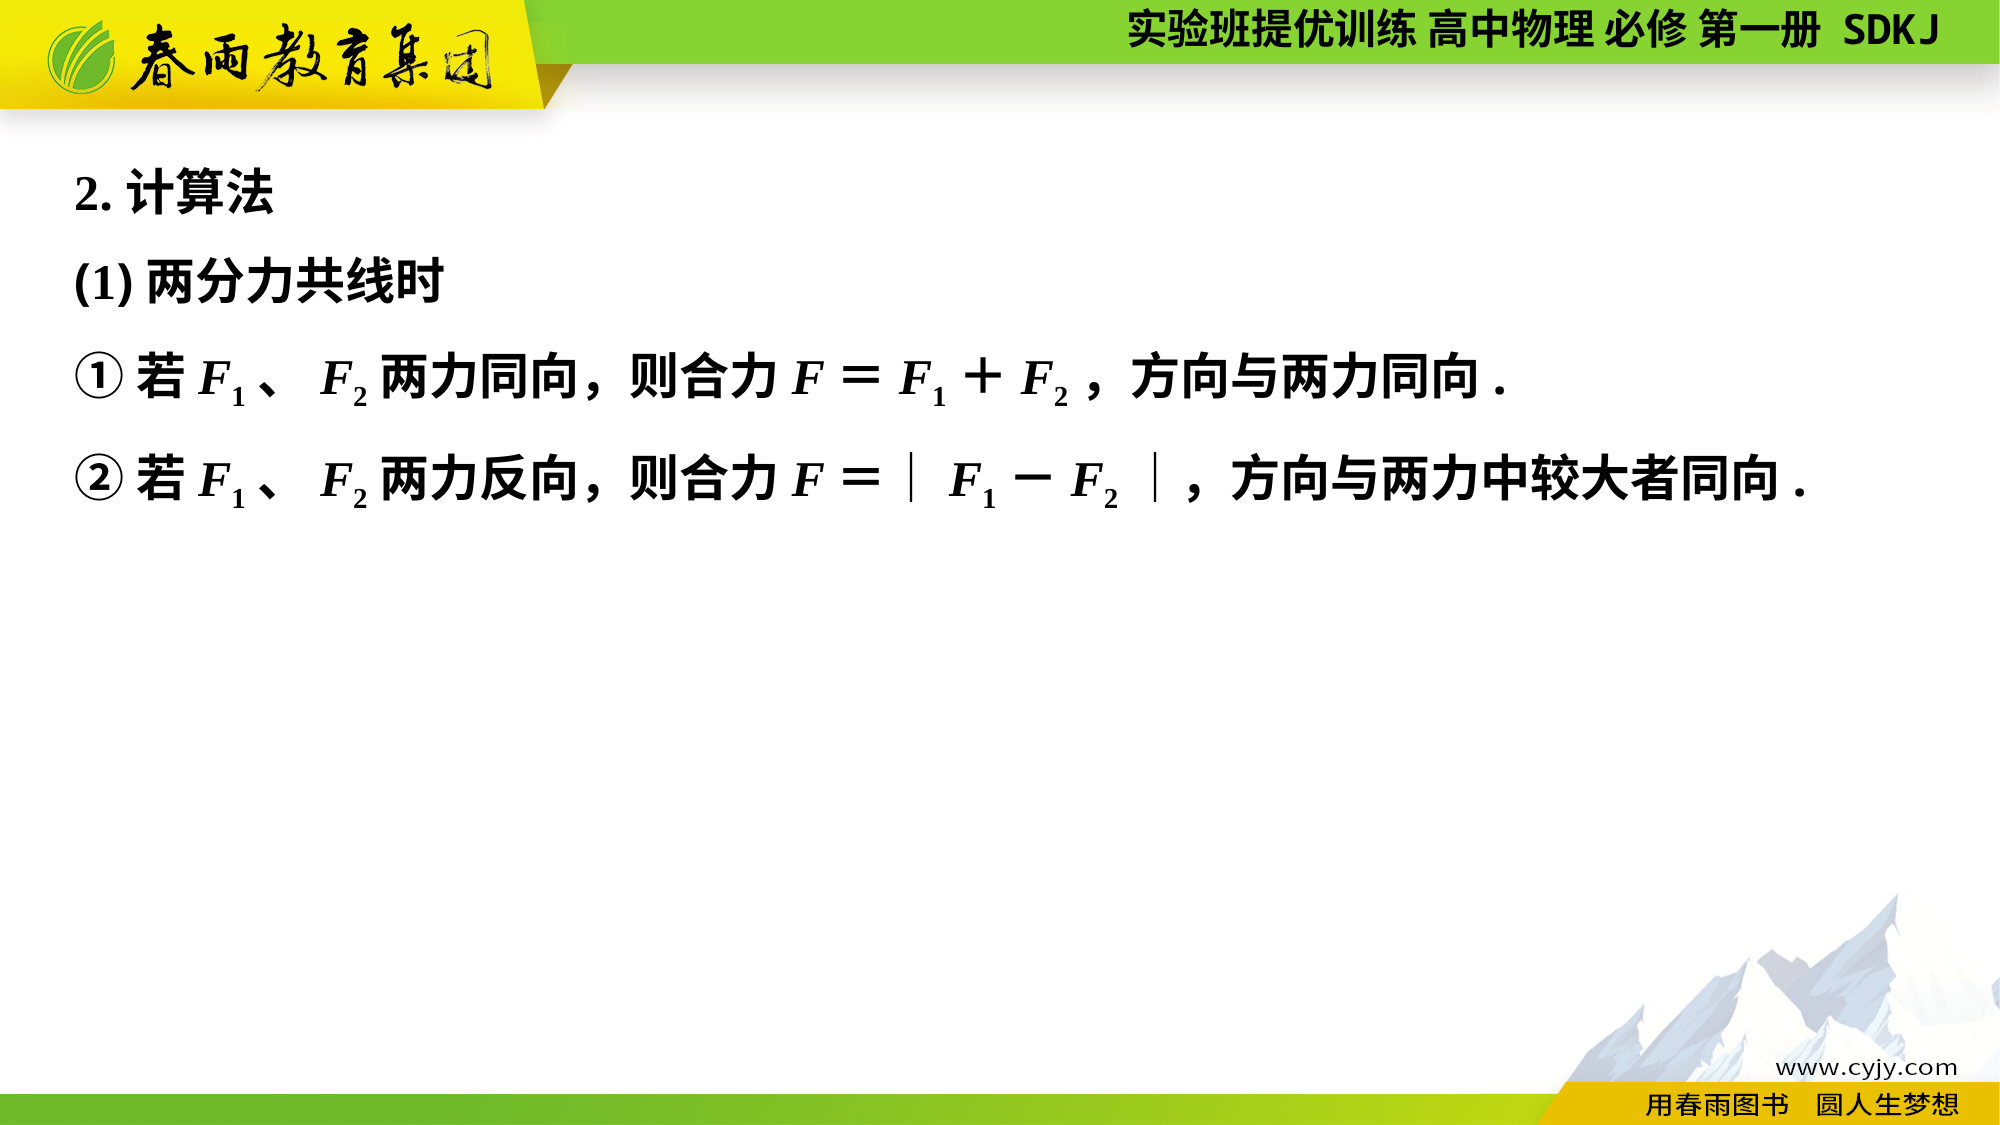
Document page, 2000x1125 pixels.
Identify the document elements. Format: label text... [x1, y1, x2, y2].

list 2.计算法 (1)两分力共线时 ①若F1、F2两力同向，则合力F＝F1＋F2，方向与两力同向. ②若F1、F2两力反向，则合力F＝｜F1－F2｜，方向与两力中较大者同向. [59, 122, 1944, 490]
picture [0, 0, 2000, 1125]
